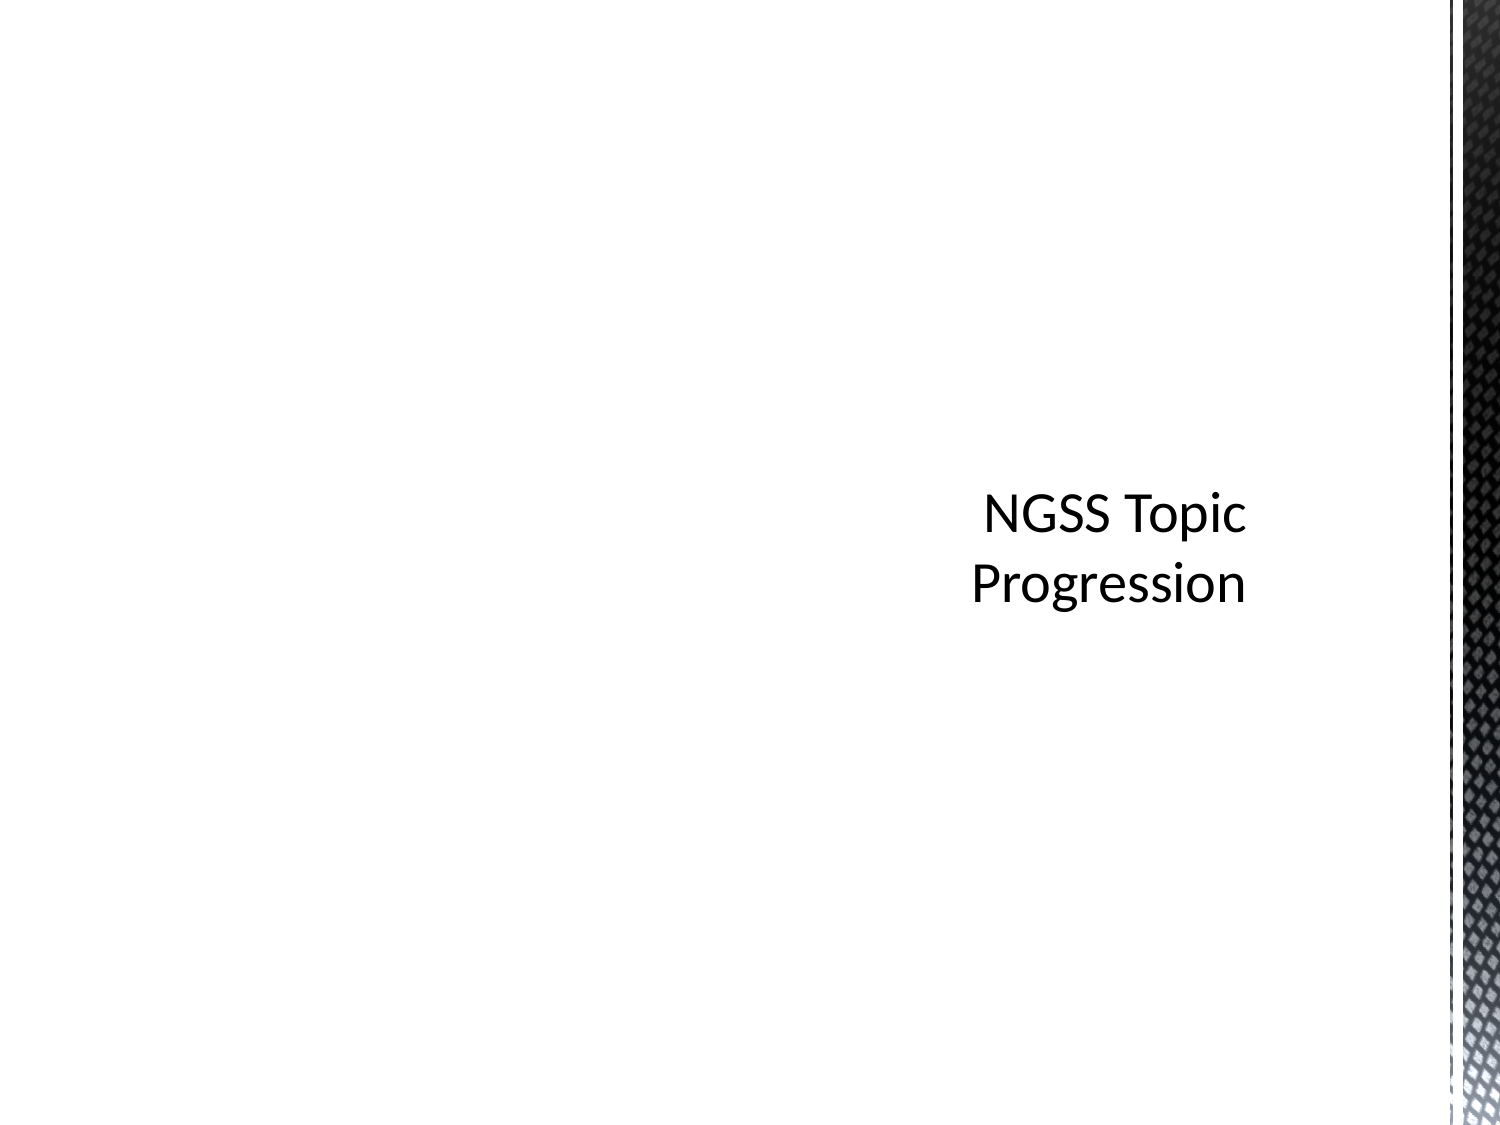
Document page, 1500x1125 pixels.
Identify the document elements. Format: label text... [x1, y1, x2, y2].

picture [1447, 0, 1500, 1125]
title NGSS Topic Progression [800, 75, 1263, 1013]
